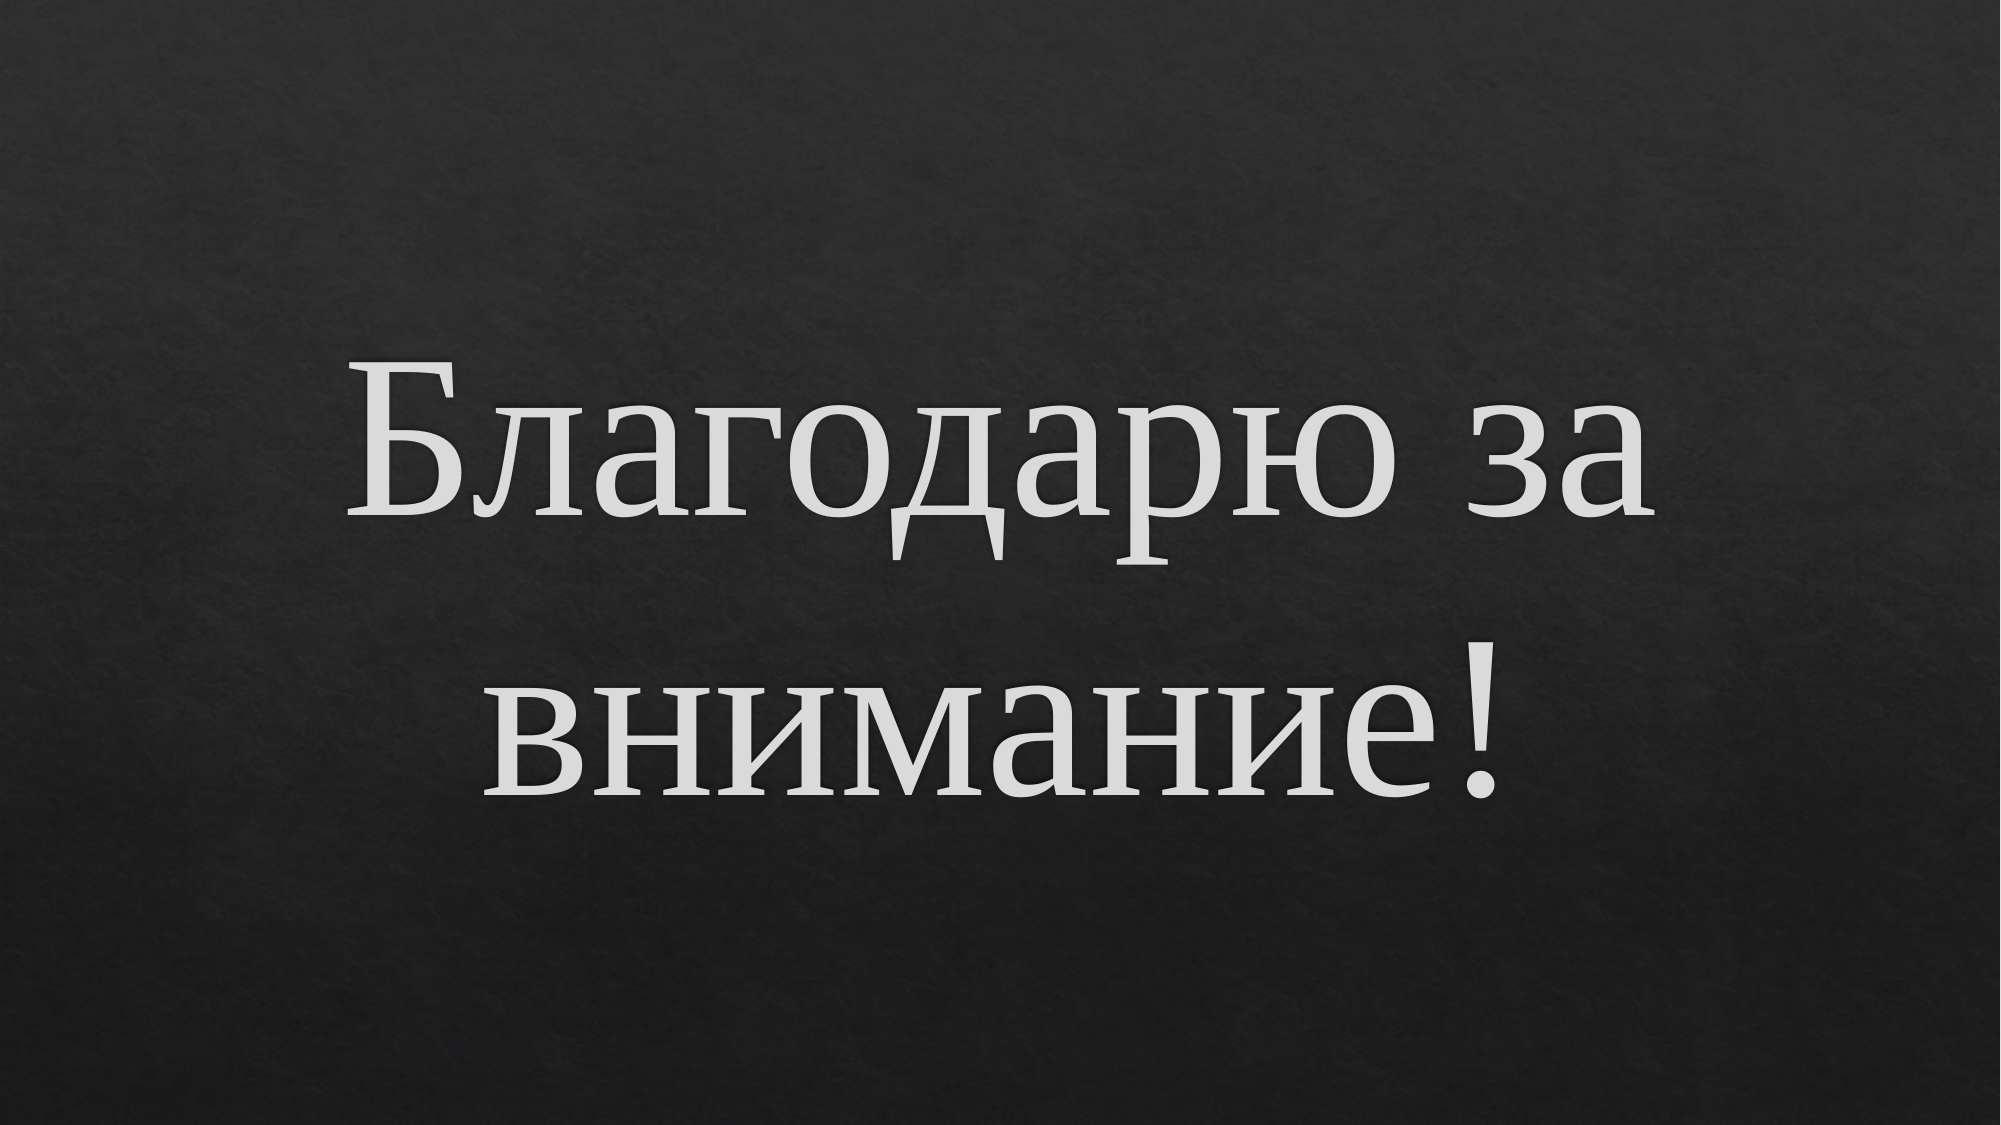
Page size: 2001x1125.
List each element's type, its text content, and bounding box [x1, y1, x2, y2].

title Благодарю за внимание! [150, 101, 1850, 1024]
